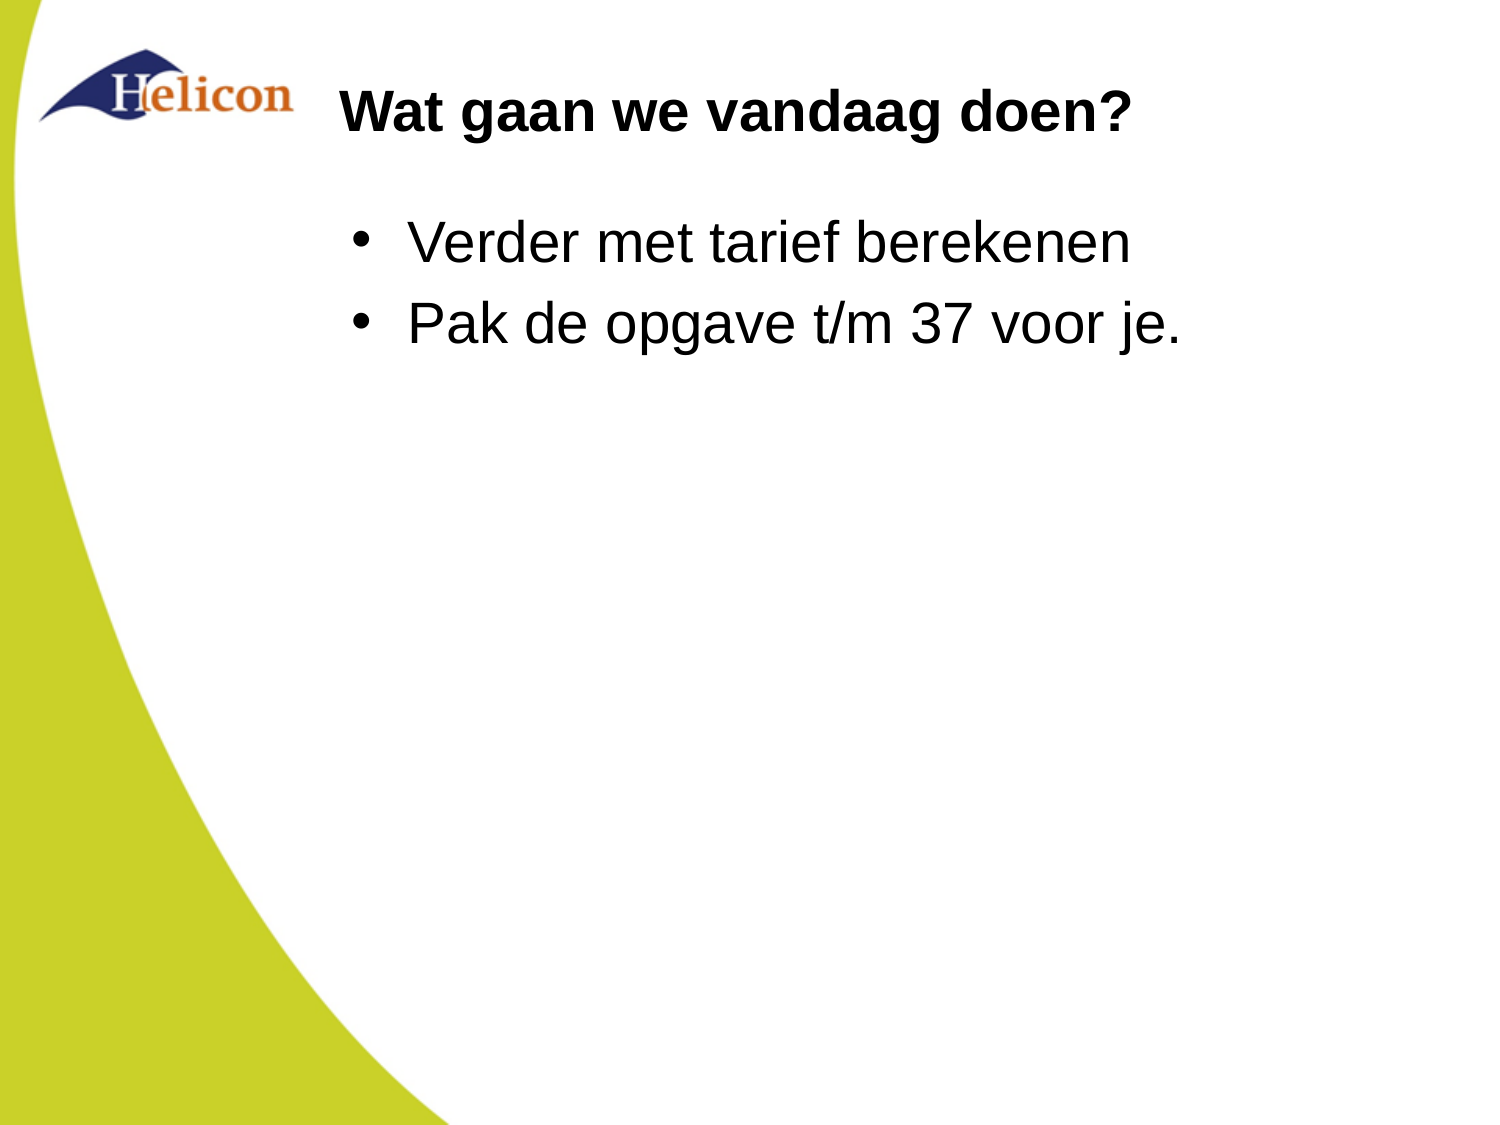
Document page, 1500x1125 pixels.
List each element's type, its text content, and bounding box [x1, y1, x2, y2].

title Wat gaan we vandaag doen? [324, 54, 1415, 161]
list Verder met tarief berekenen Pak de opgave t/m 37 voor je. [336, 196, 1425, 1005]
picture [0, 0, 1500, 1125]
